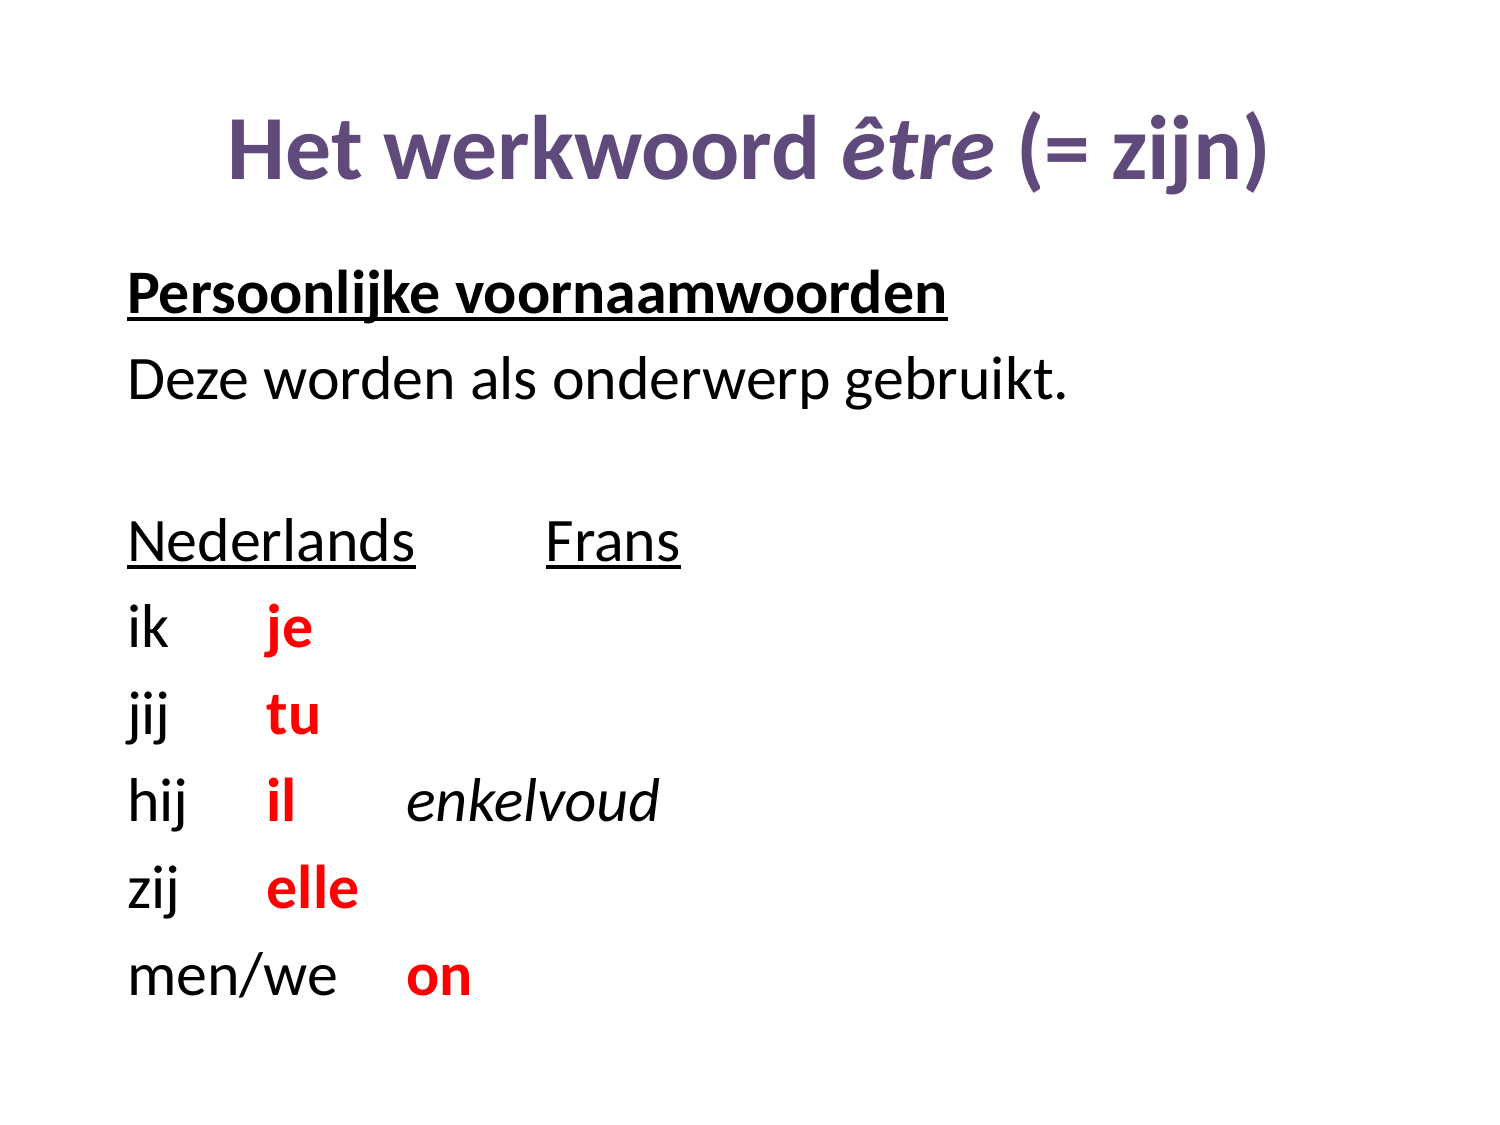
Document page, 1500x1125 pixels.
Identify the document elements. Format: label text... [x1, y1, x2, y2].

title Het werkwoord être (= zijn) [112, 78, 1388, 209]
subtitle Persoonlijke voornaamwoorden Deze worden als onderwerp gebruikt. Nederlands Frans ik je jij tu hij il enkelvoud zij elle men/we on [112, 243, 1388, 1024]
